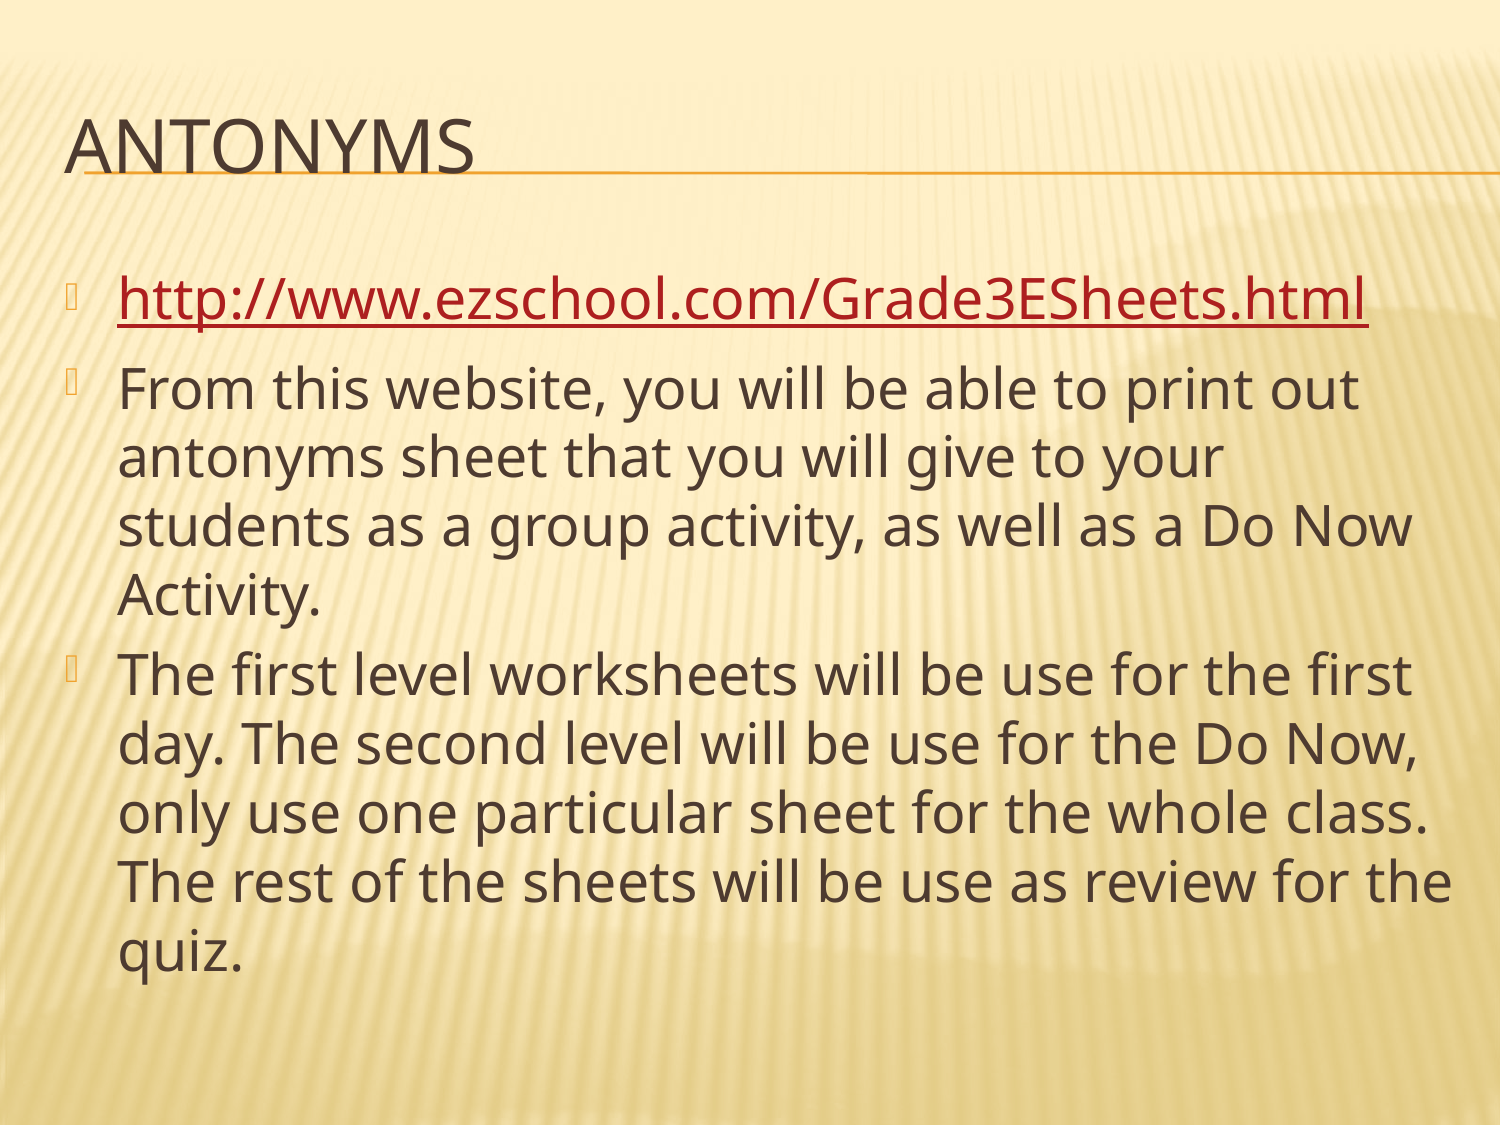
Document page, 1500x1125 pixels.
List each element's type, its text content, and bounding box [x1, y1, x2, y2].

title Antonyms [50, 75, 1475, 213]
list http://www.ezschool.com/Grade3ESheets.html From this website, you will be able to print out antonyms sheet that you will give to your students as a group activity, as well as a Do Now Activity. The first level worksheets will be use for the first day. The second level will be use for the Do Now, only use one particular sheet for the whole class. The rest of the sheets will be use as review for the quiz. [50, 254, 1475, 998]
